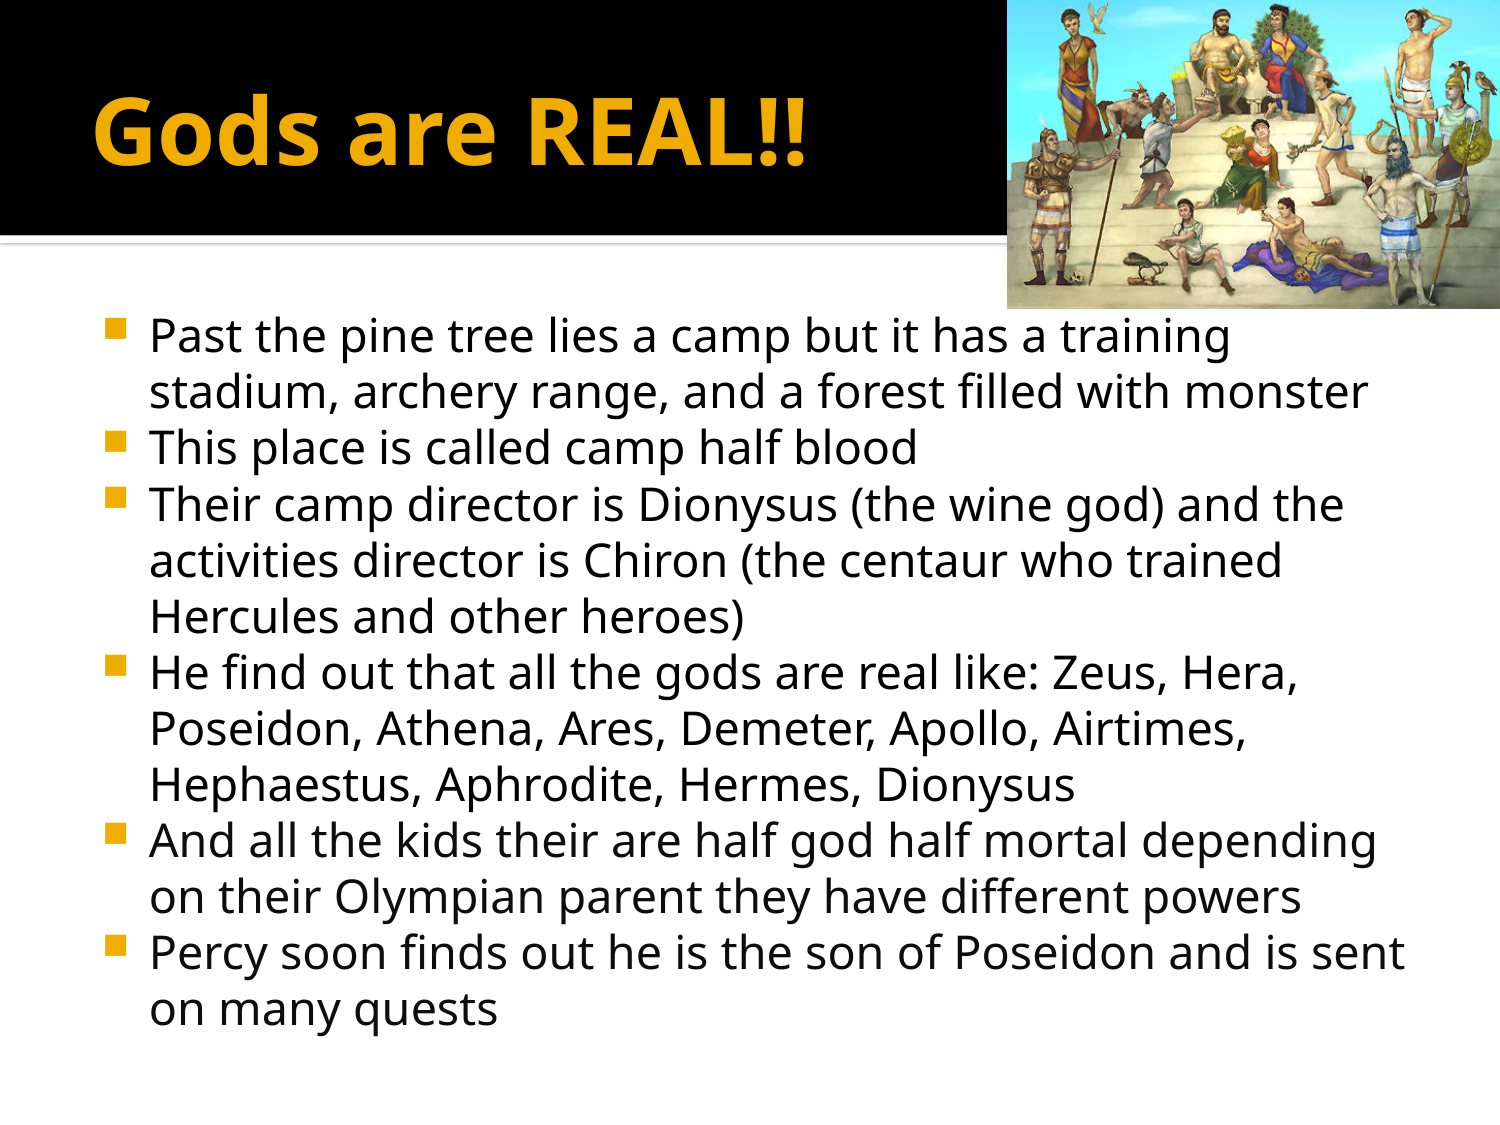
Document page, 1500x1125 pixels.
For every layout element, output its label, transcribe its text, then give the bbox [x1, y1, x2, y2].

list Past the pine tree lies a camp but it has a training stadium, archery range, and a forest filled with monster This place is called camp half blood Their camp director is Dionysus (the wine god) and the activities director is Chiron (the centaur who trained Hercules and other heroes) He find out that all the gods are real like: Zeus, Hera, Poseidon, Athena, Ares, Demeter, Apollo, Airtimes, Hephaestus, Aphrodite, Hermes, Dionysus And all the kids their are half god half mortal depending on their Olympian parent they have different powers Percy soon finds out he is the son of Poseidon and is sent on many quests [75, 291, 1425, 1050]
title Gods are REAL!! [75, 25, 1001, 231]
picture [1007, 0, 1500, 309]
